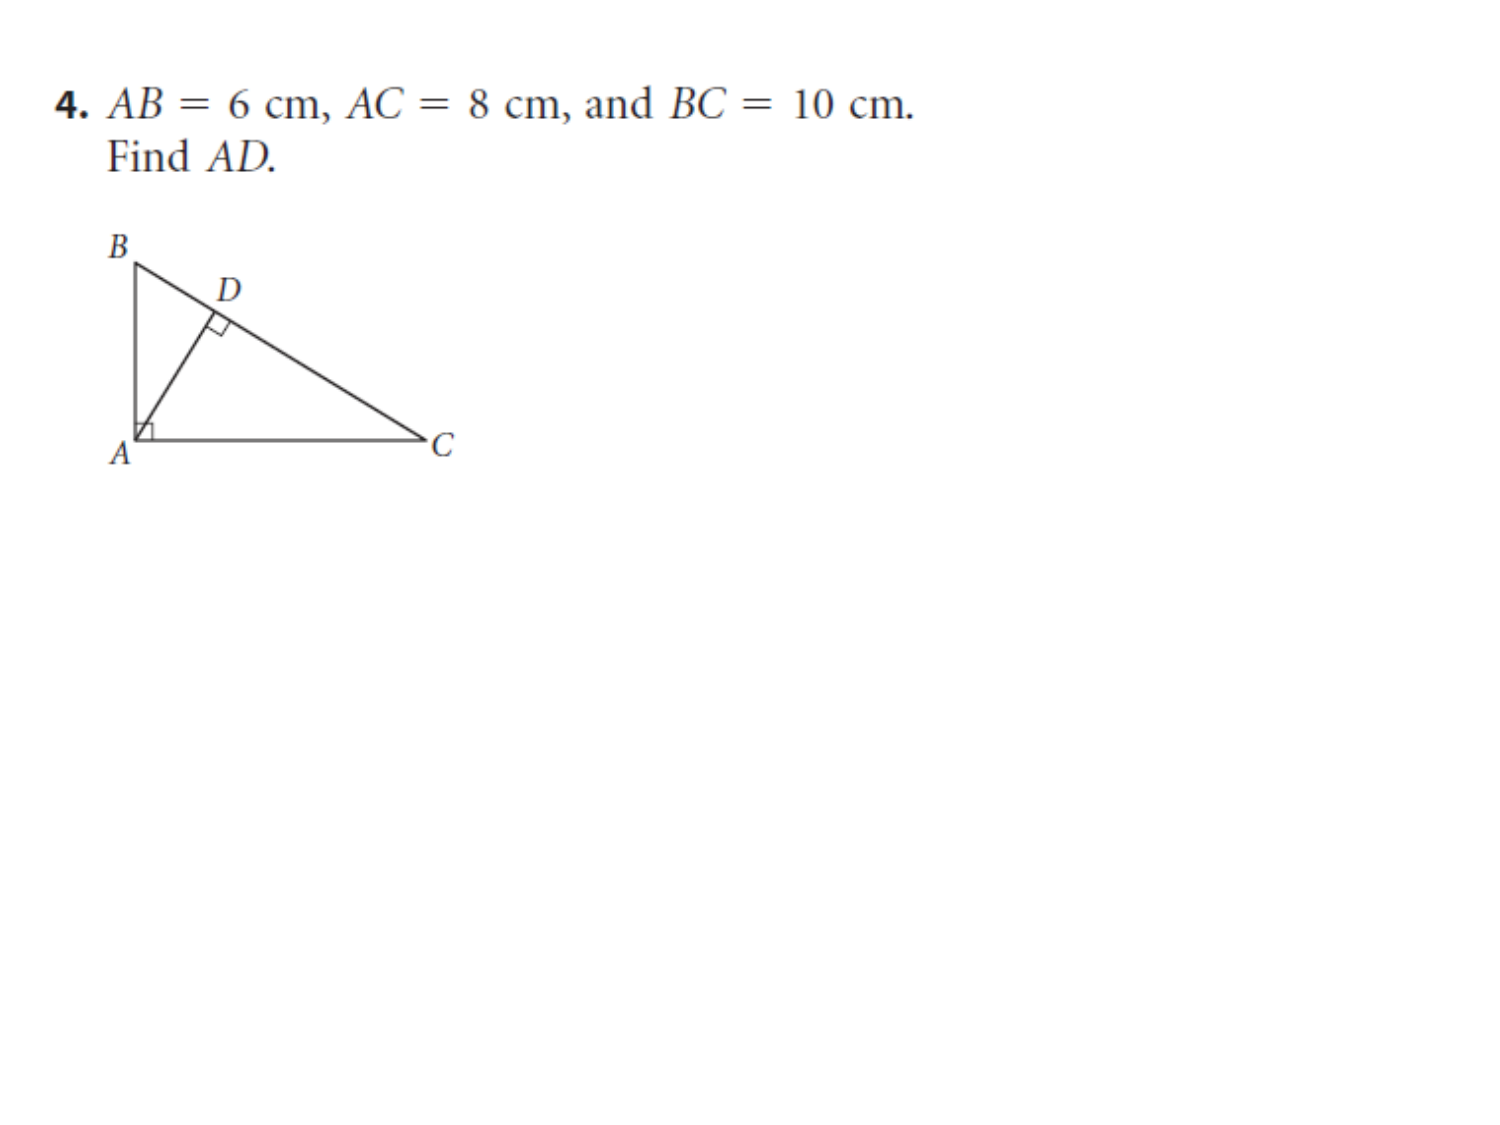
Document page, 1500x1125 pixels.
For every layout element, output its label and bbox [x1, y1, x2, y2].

picture [37, 62, 938, 493]
